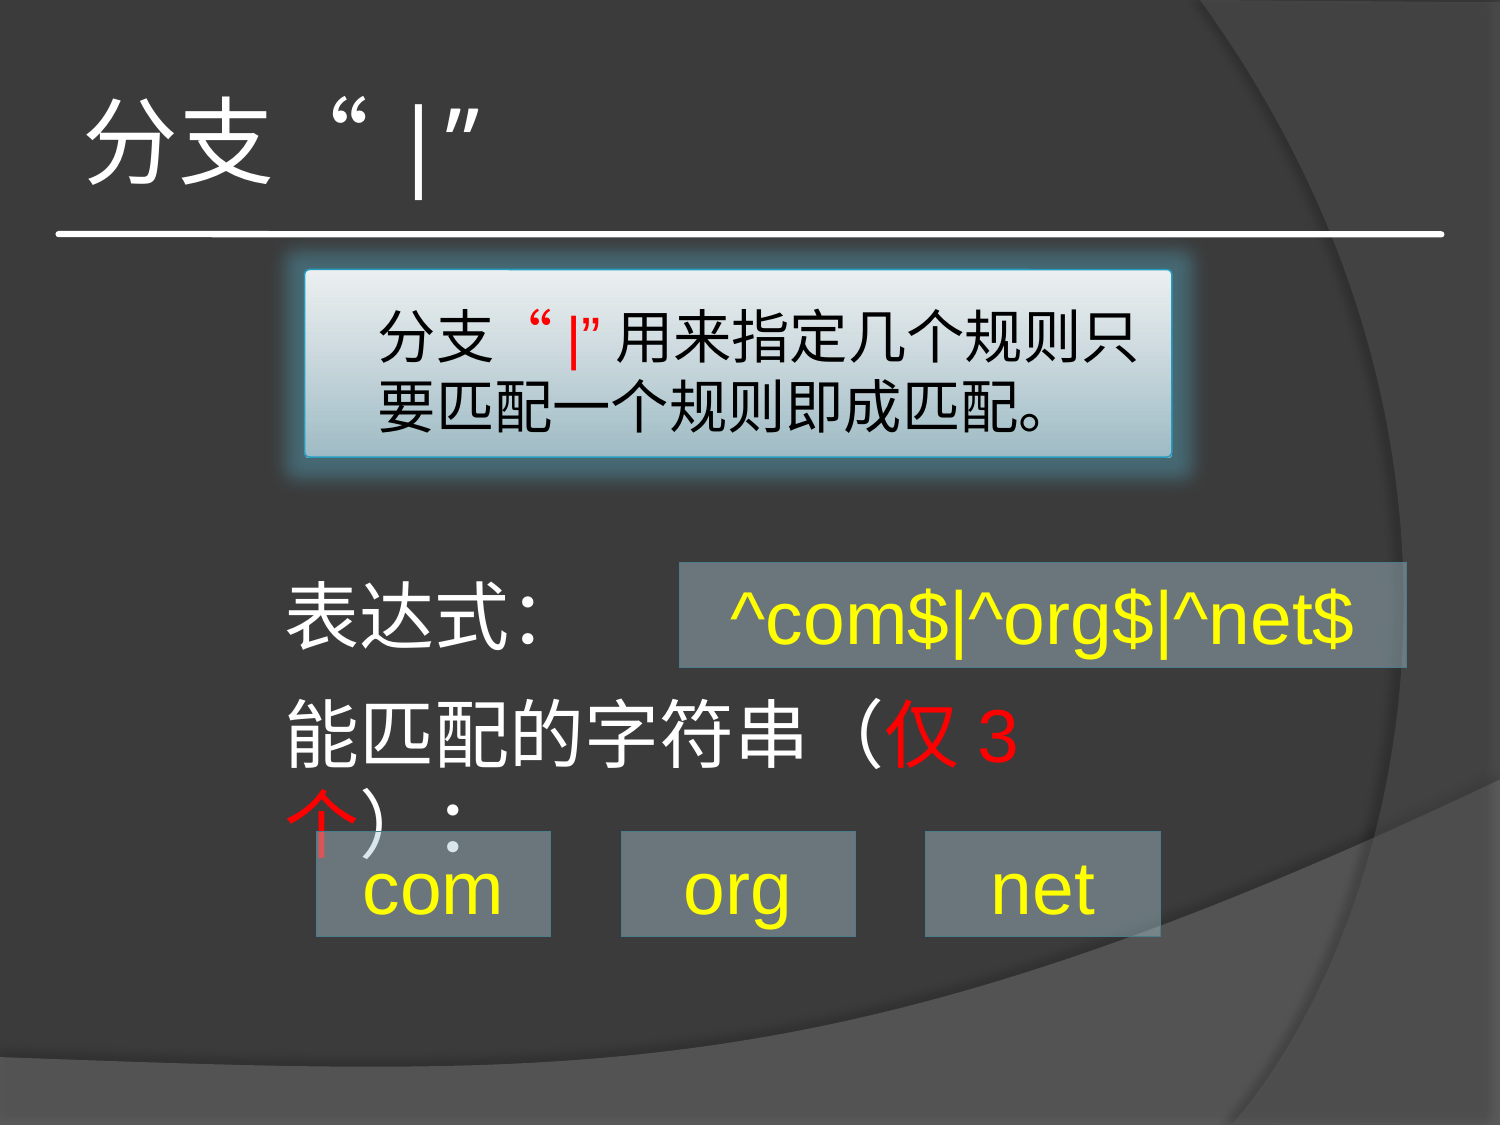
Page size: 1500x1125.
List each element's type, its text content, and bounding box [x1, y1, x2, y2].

text_box net [925, 831, 1161, 937]
text_box 表达式： [269, 562, 610, 668]
text_box ^com$|^org$|^net$ [679, 562, 1407, 668]
text_box 能匹配的字符串（仅3个）： [269, 679, 1172, 875]
text_box org [621, 831, 856, 937]
text_box 分支“|”用来指定几个规则只要匹配一个规则即成匹配。 [363, 292, 1161, 448]
title 分支“|” [75, 45, 1300, 225]
text_box [303, 268, 1173, 458]
text_box com [316, 831, 551, 937]
